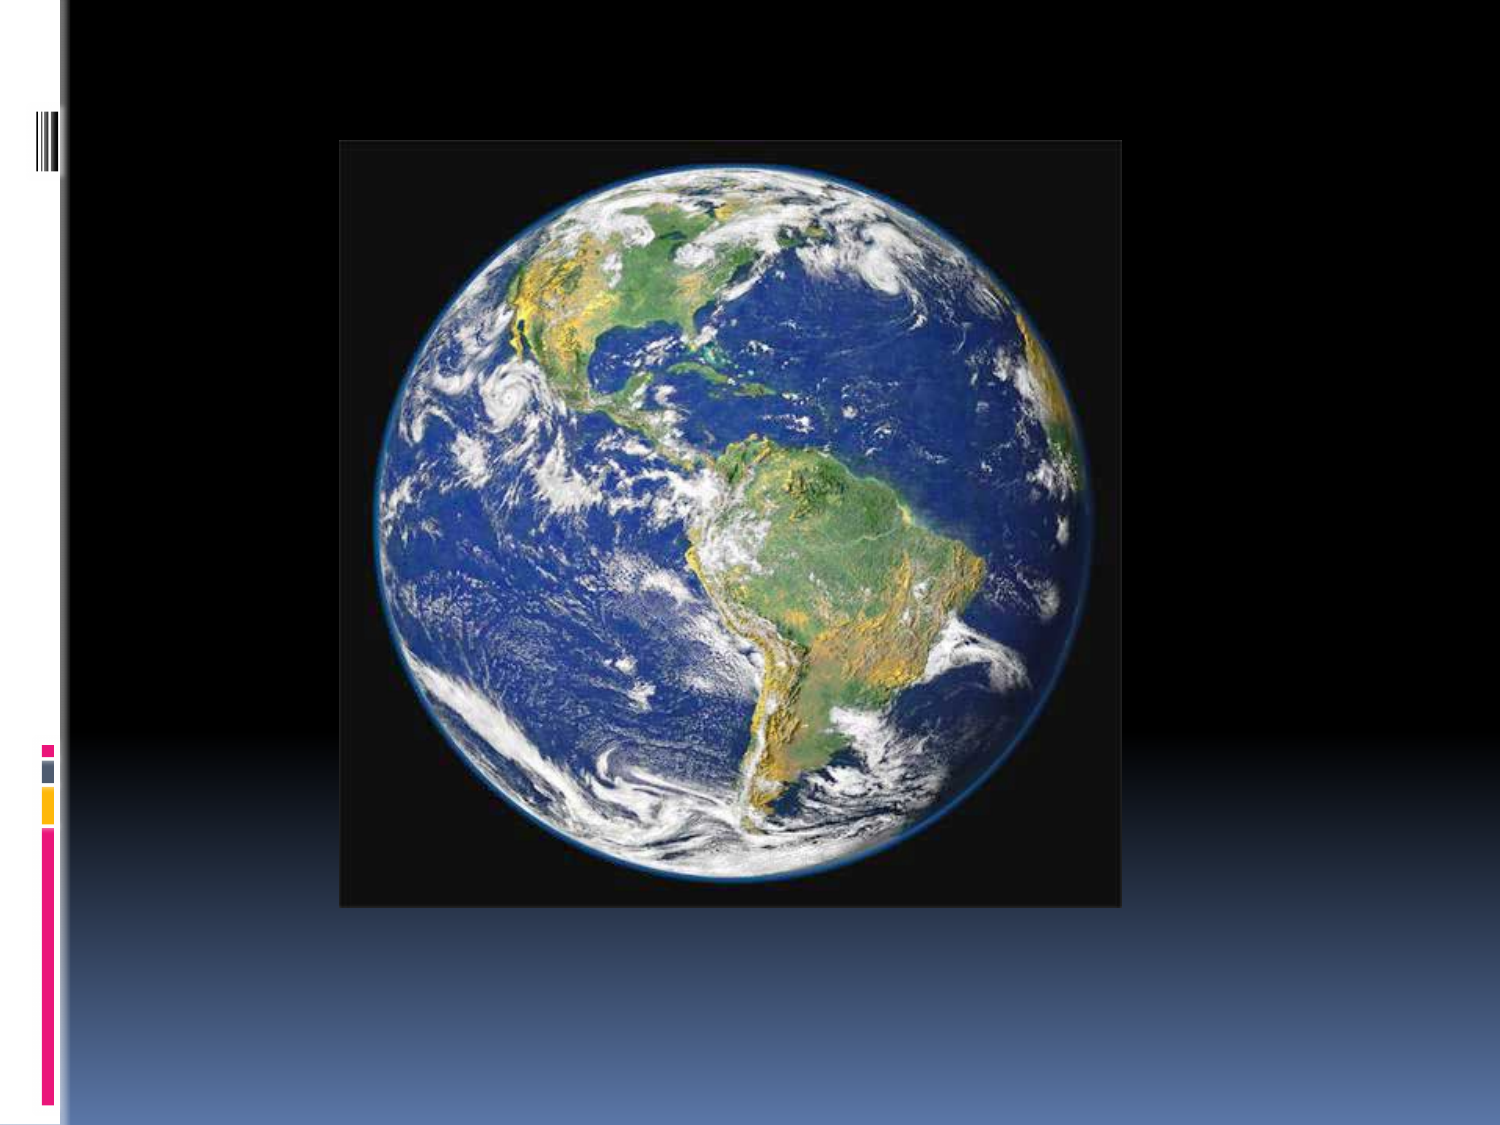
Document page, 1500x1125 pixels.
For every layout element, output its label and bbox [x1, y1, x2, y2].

picture [339, 140, 1122, 909]
